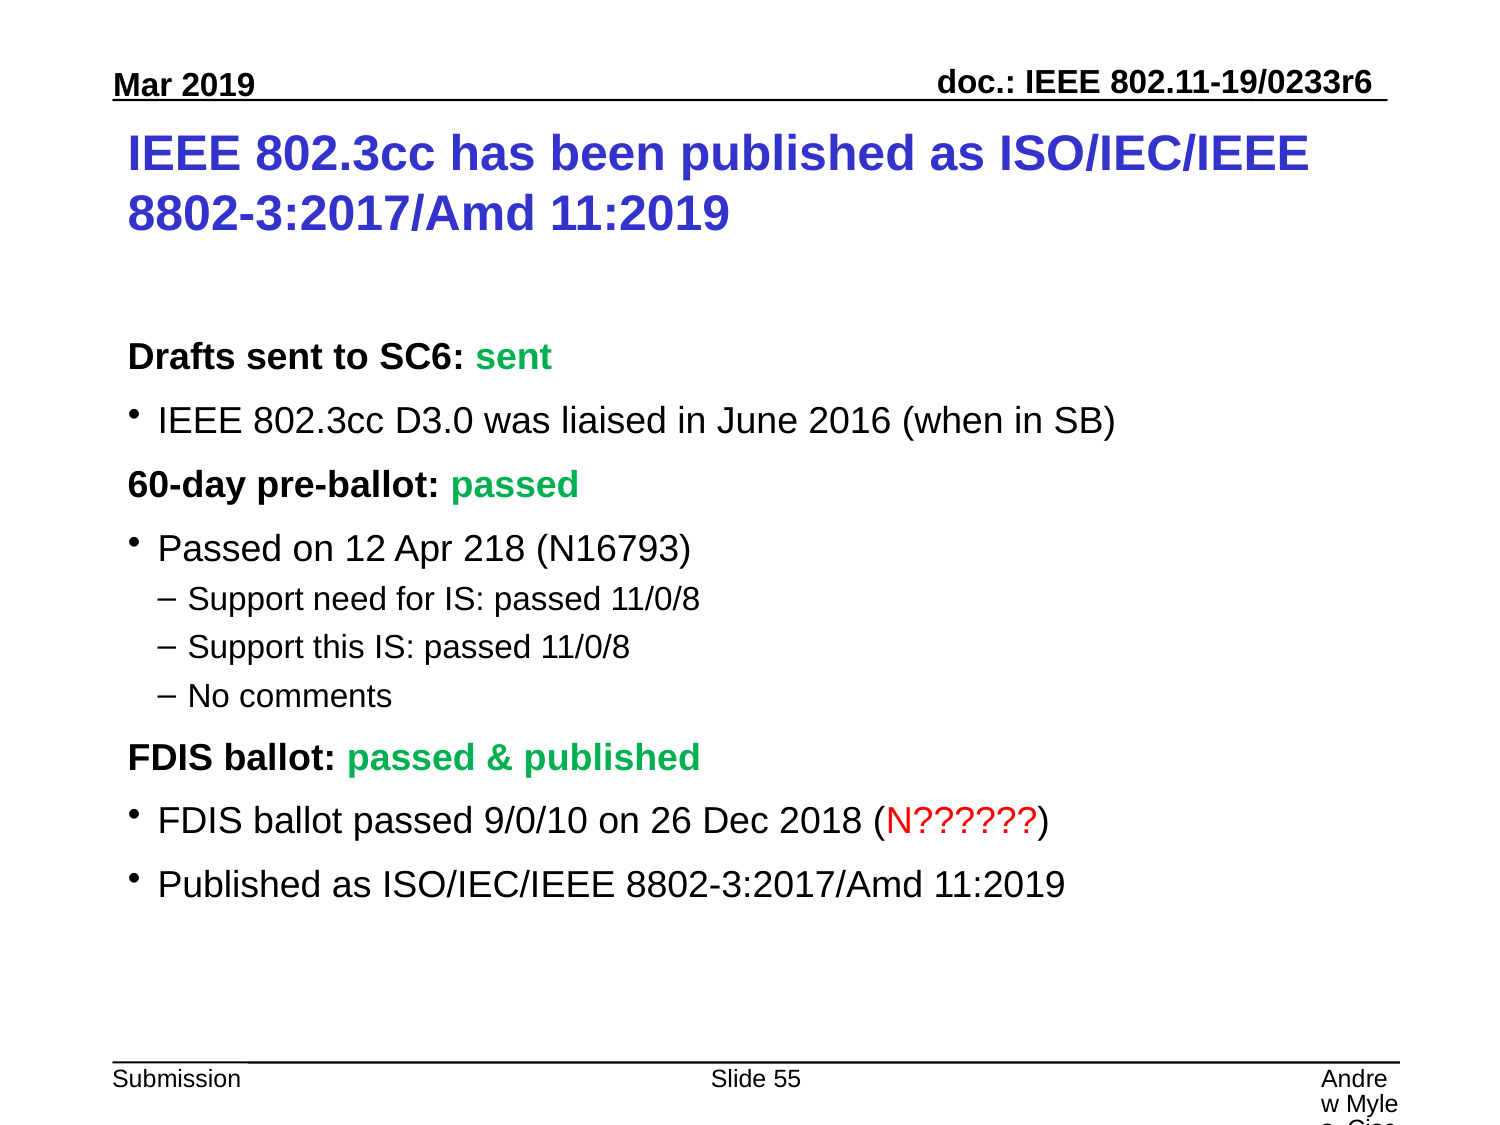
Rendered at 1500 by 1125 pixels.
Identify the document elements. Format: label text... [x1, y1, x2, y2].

footer Andrew Myles, Cisco [1320, 1061, 1402, 1093]
list Drafts sent to SC6: sent IEEE 802.3cc D3.0 was liaised in June 2016 (when in SB) 60-day pre-ballot: passed Passed on 12 Apr 218 (N16793) Support need for IS: passed 11/0/8 Support this IS: passed 11/0/8 No comments FDIS ballot: passed & published FDIS ballot passed 9/0/10 on 26 Dec 2018 (N??????) Published as ISO/IEC/IEEE 8802-3:2017/Amd 11:2019 [112, 324, 1388, 1000]
title IEEE 802.3cc has been published as ISO/IEC/IEEE 8802-3:2017/Amd 11:2019 [112, 112, 1388, 288]
slide_number Slide 55 [709, 1061, 803, 1093]
